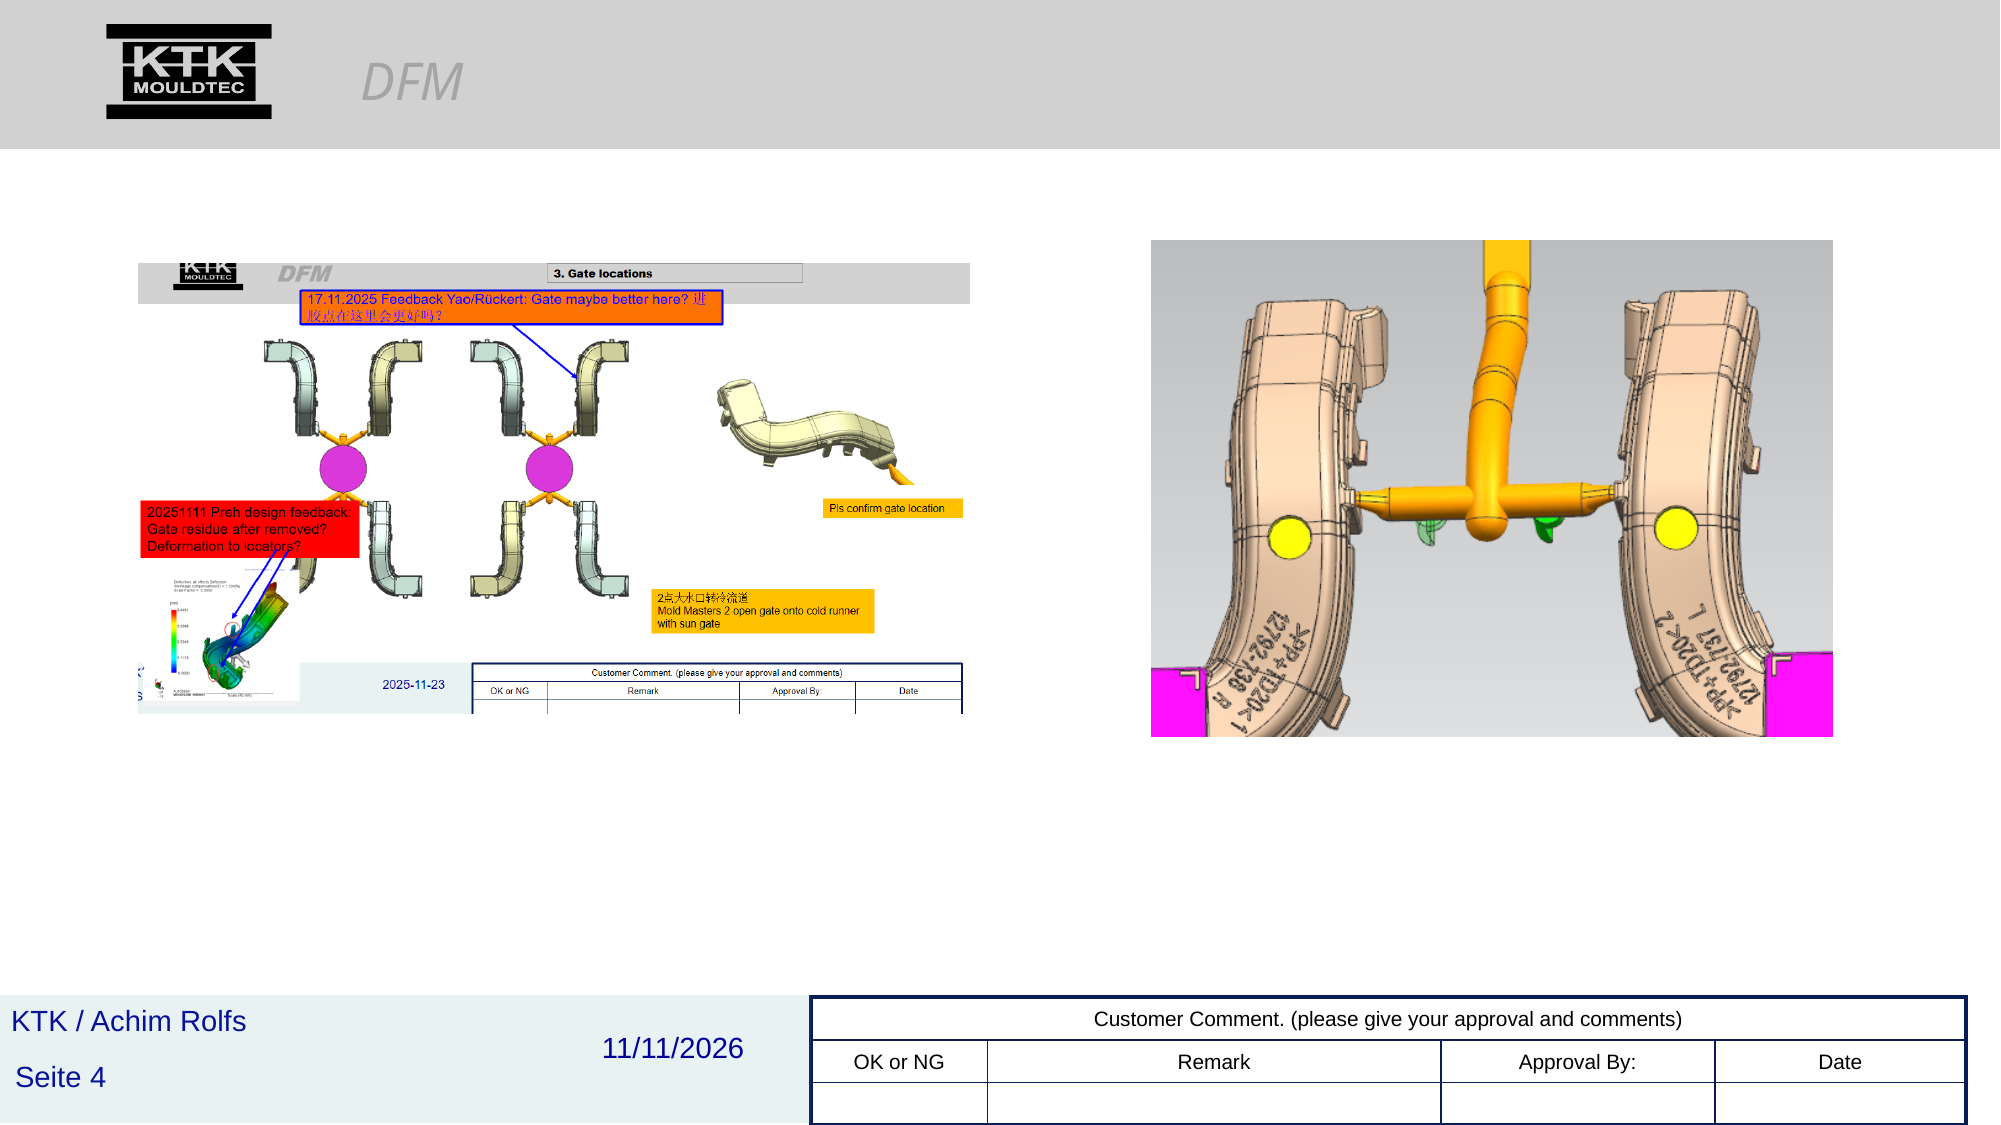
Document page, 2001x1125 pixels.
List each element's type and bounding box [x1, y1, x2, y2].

picture [137, 262, 971, 715]
slide_number [550, 1021, 796, 1101]
picture [1151, 240, 1834, 737]
